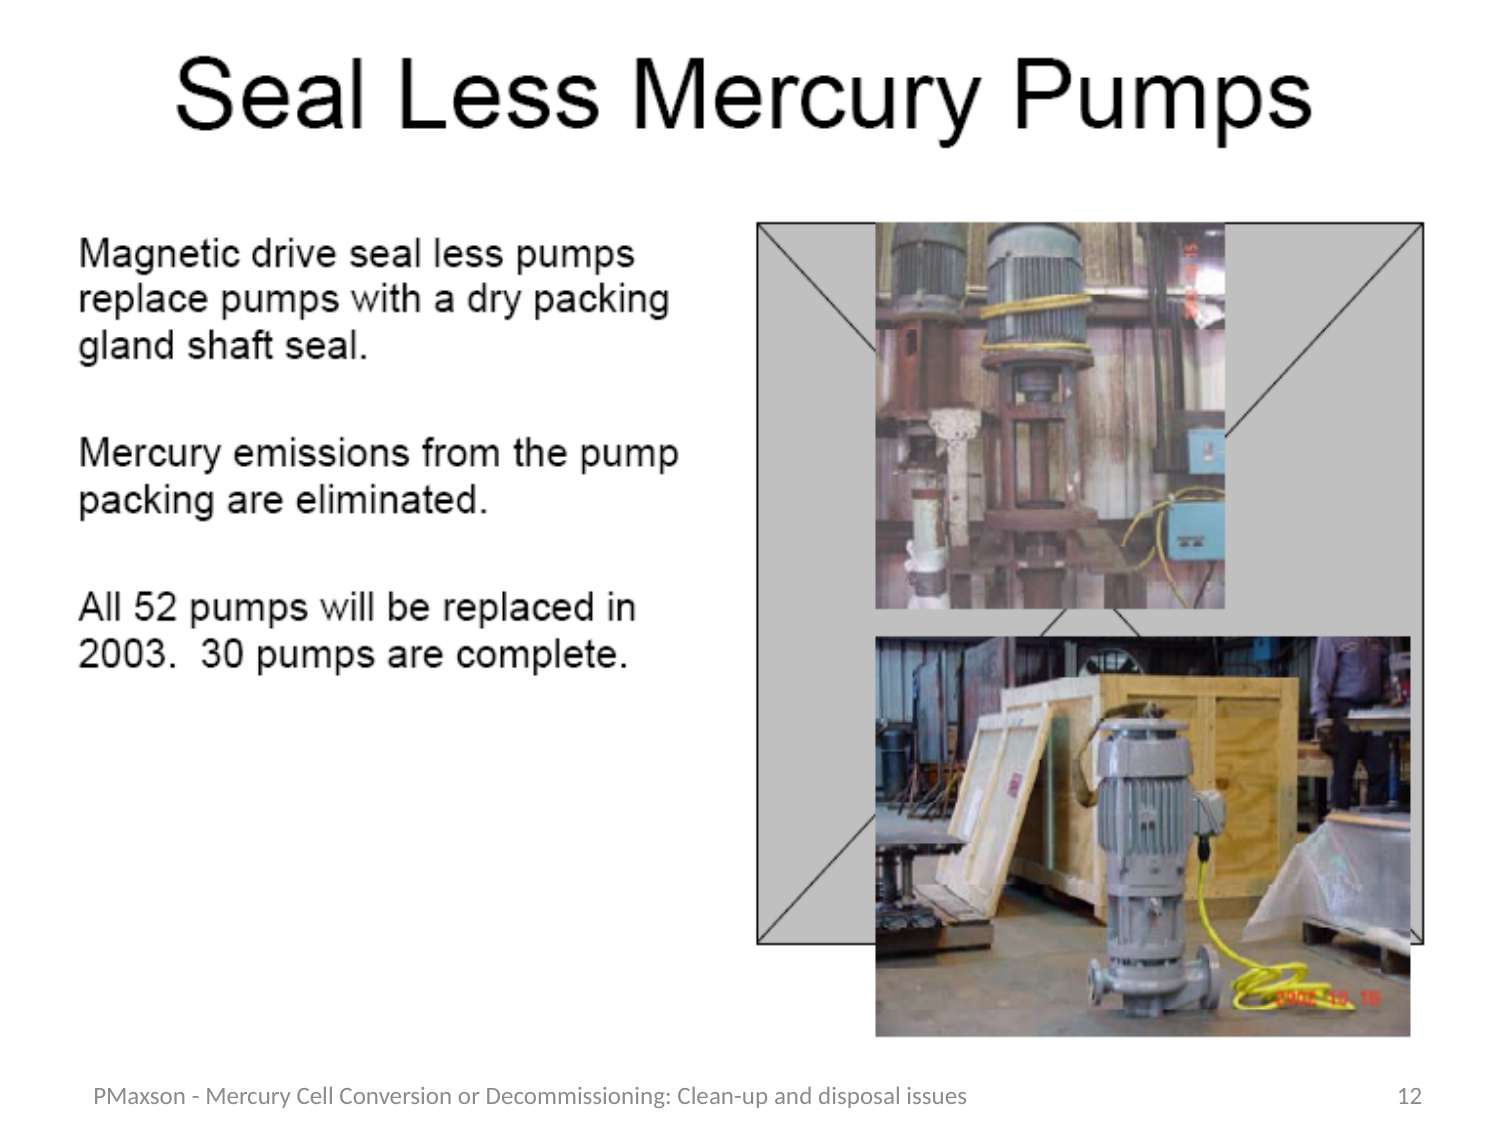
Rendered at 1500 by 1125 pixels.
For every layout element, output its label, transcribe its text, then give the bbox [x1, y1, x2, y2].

picture [49, 37, 1451, 1054]
slide_number 12 [1074, 1065, 1438, 1125]
footer PMaxson - Mercury Cell Conversion or Decommissioning: Clean-up and disposal issues [75, 1065, 988, 1125]
